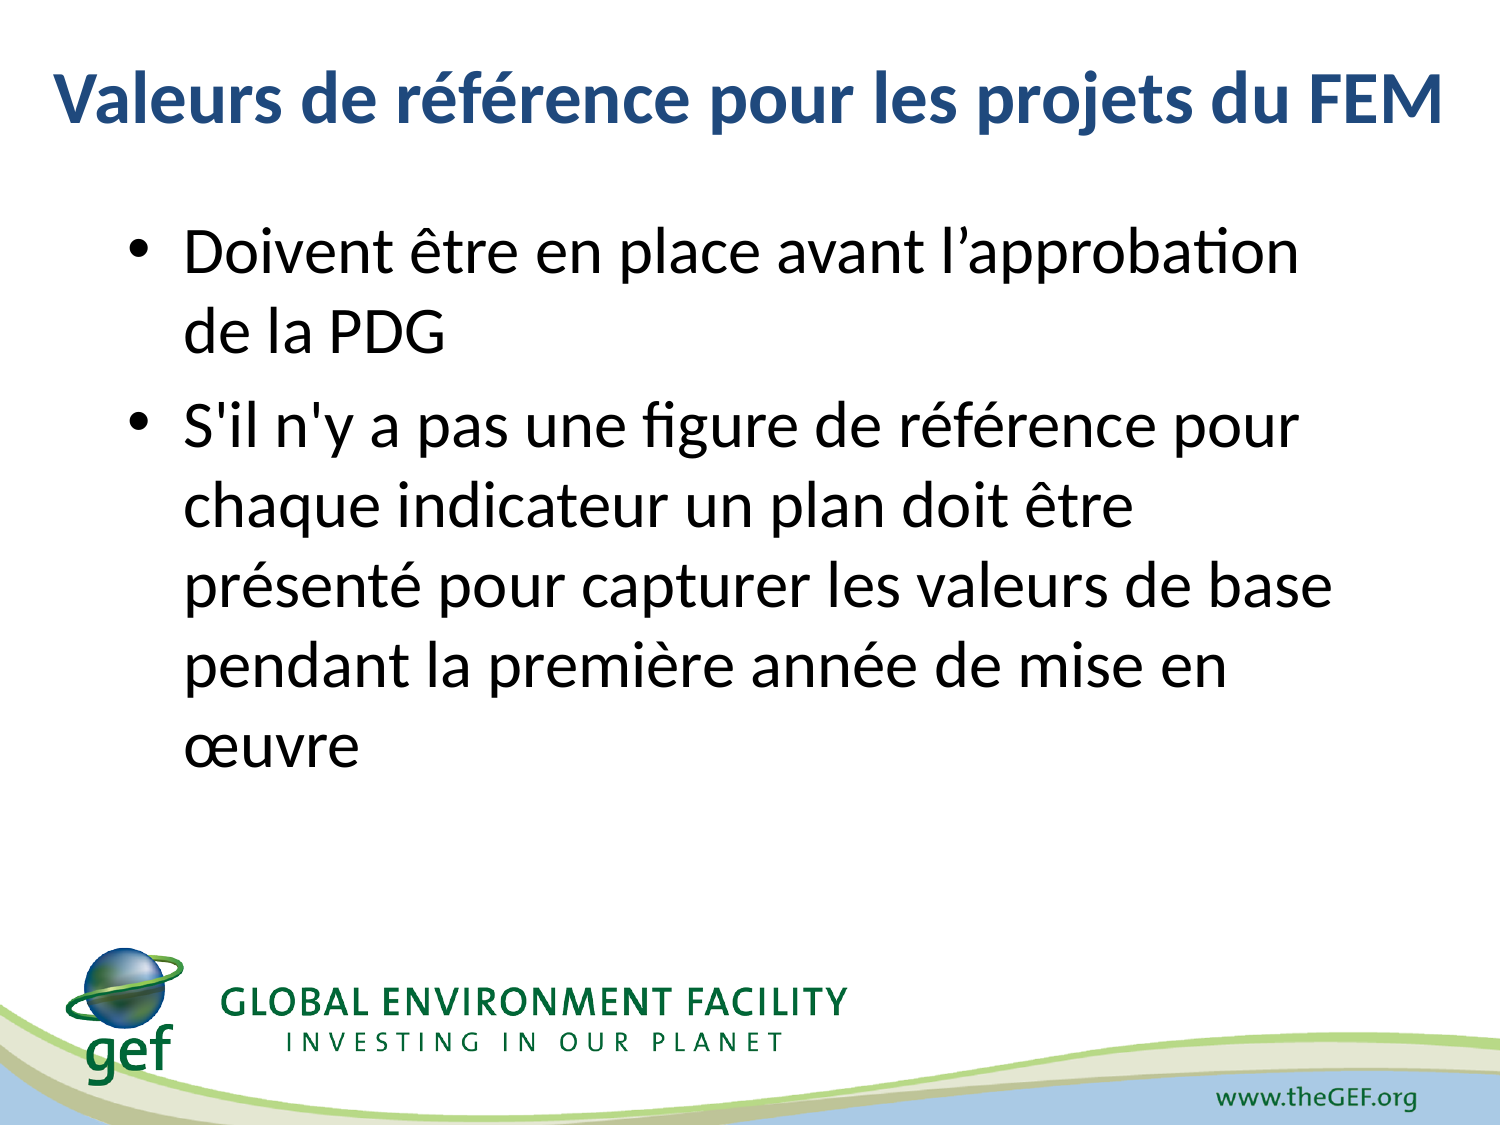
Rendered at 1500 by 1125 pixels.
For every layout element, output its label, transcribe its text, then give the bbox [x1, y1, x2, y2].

title Valeurs de référence pour les projets du FEM [0, 24, 1500, 163]
picture [0, 920, 1500, 1125]
text_box Doivent être en place avant l’approbation de la PDG S'il n'y a pas une figure de référence pour chaque indicateur un plan doit être présenté pour capturer les valeurs de base pendant la première année de mise en œuvre [112, 199, 1375, 788]
